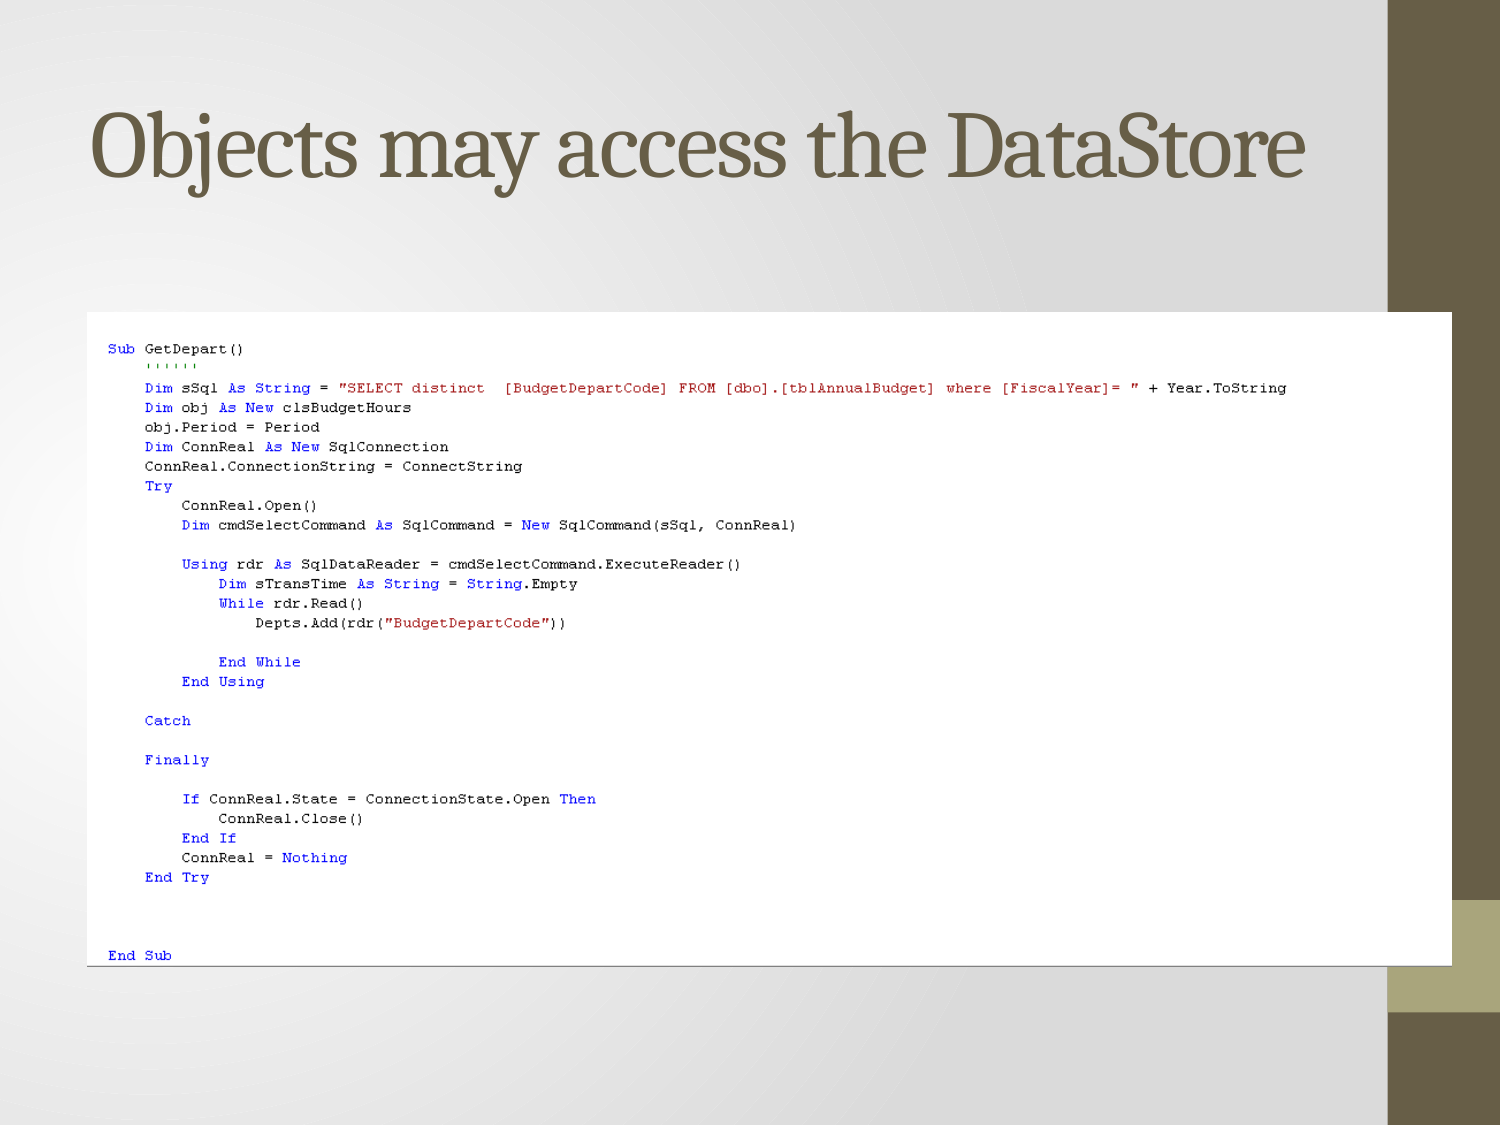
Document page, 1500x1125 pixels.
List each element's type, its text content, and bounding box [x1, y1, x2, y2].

title Objects may access the DataStore [75, 45, 1325, 233]
picture [86, 311, 1452, 968]
